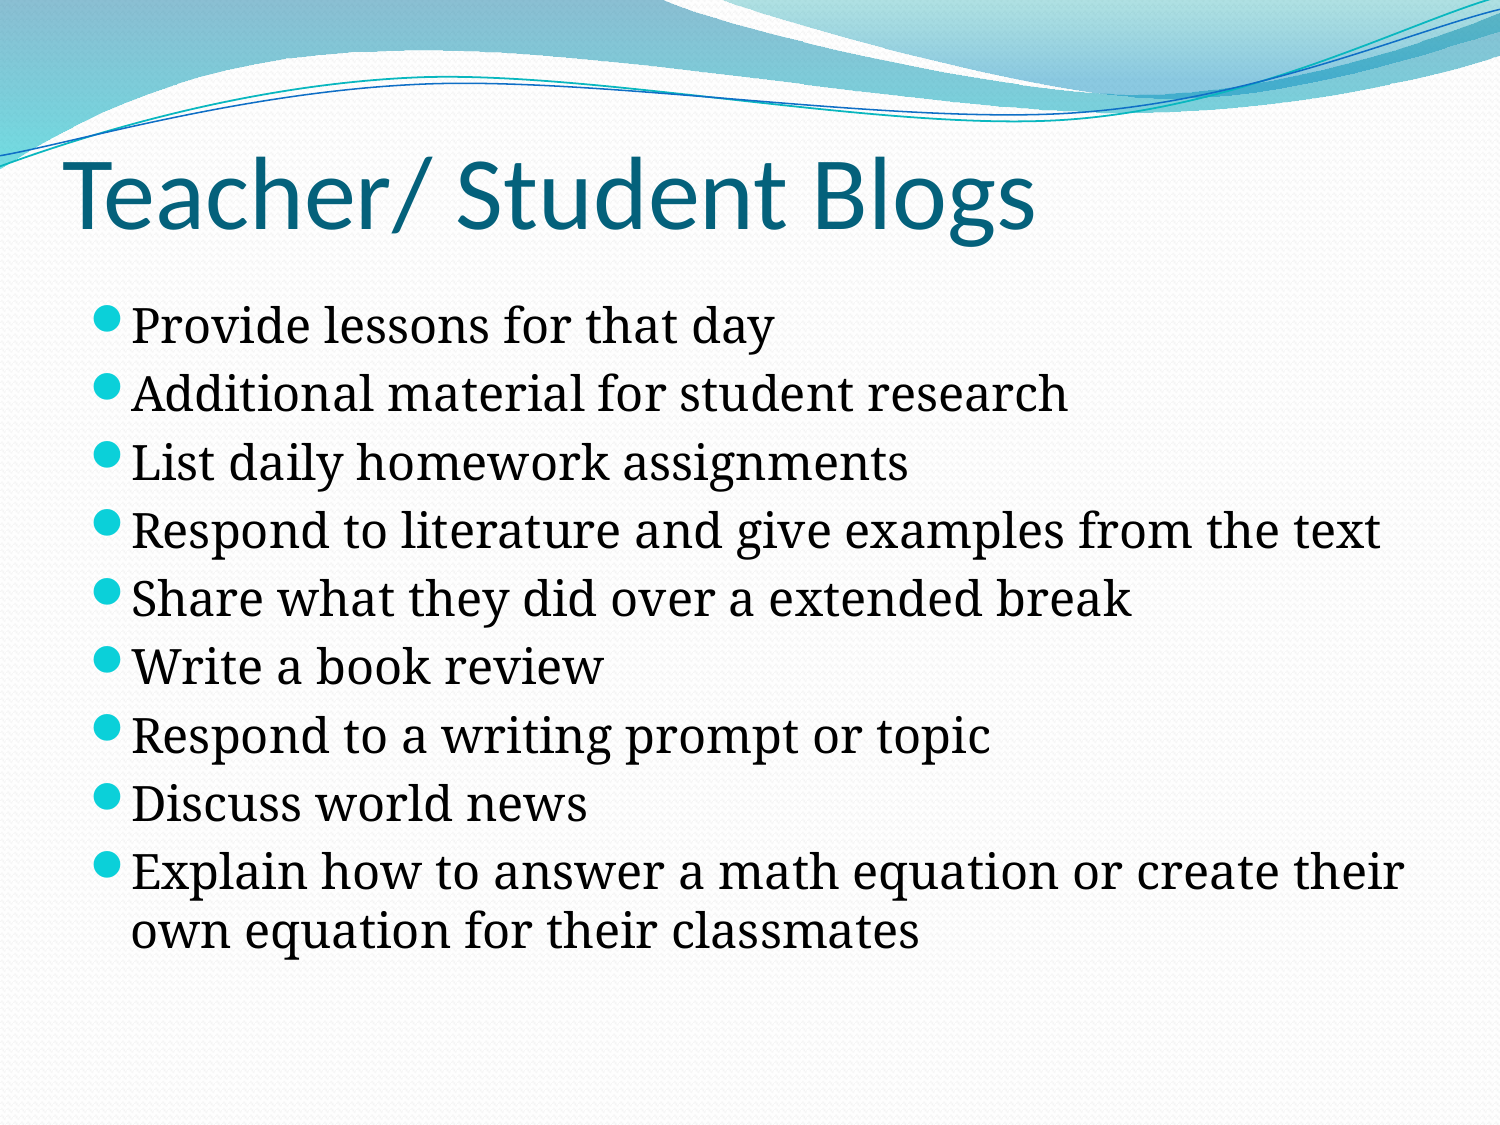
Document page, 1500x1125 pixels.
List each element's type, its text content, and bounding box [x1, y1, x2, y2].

list Provide lessons for that day Additional material for student research List daily homework assignments Respond to literature and give examples from the text Share what they did over a extended break Write a book review Respond to a writing prompt or topic Discuss world news Explain how to answer a math equation or create their own equation for their classmates [75, 287, 1425, 1008]
title Teacher/ Student Blogs [62, 62, 1413, 250]
